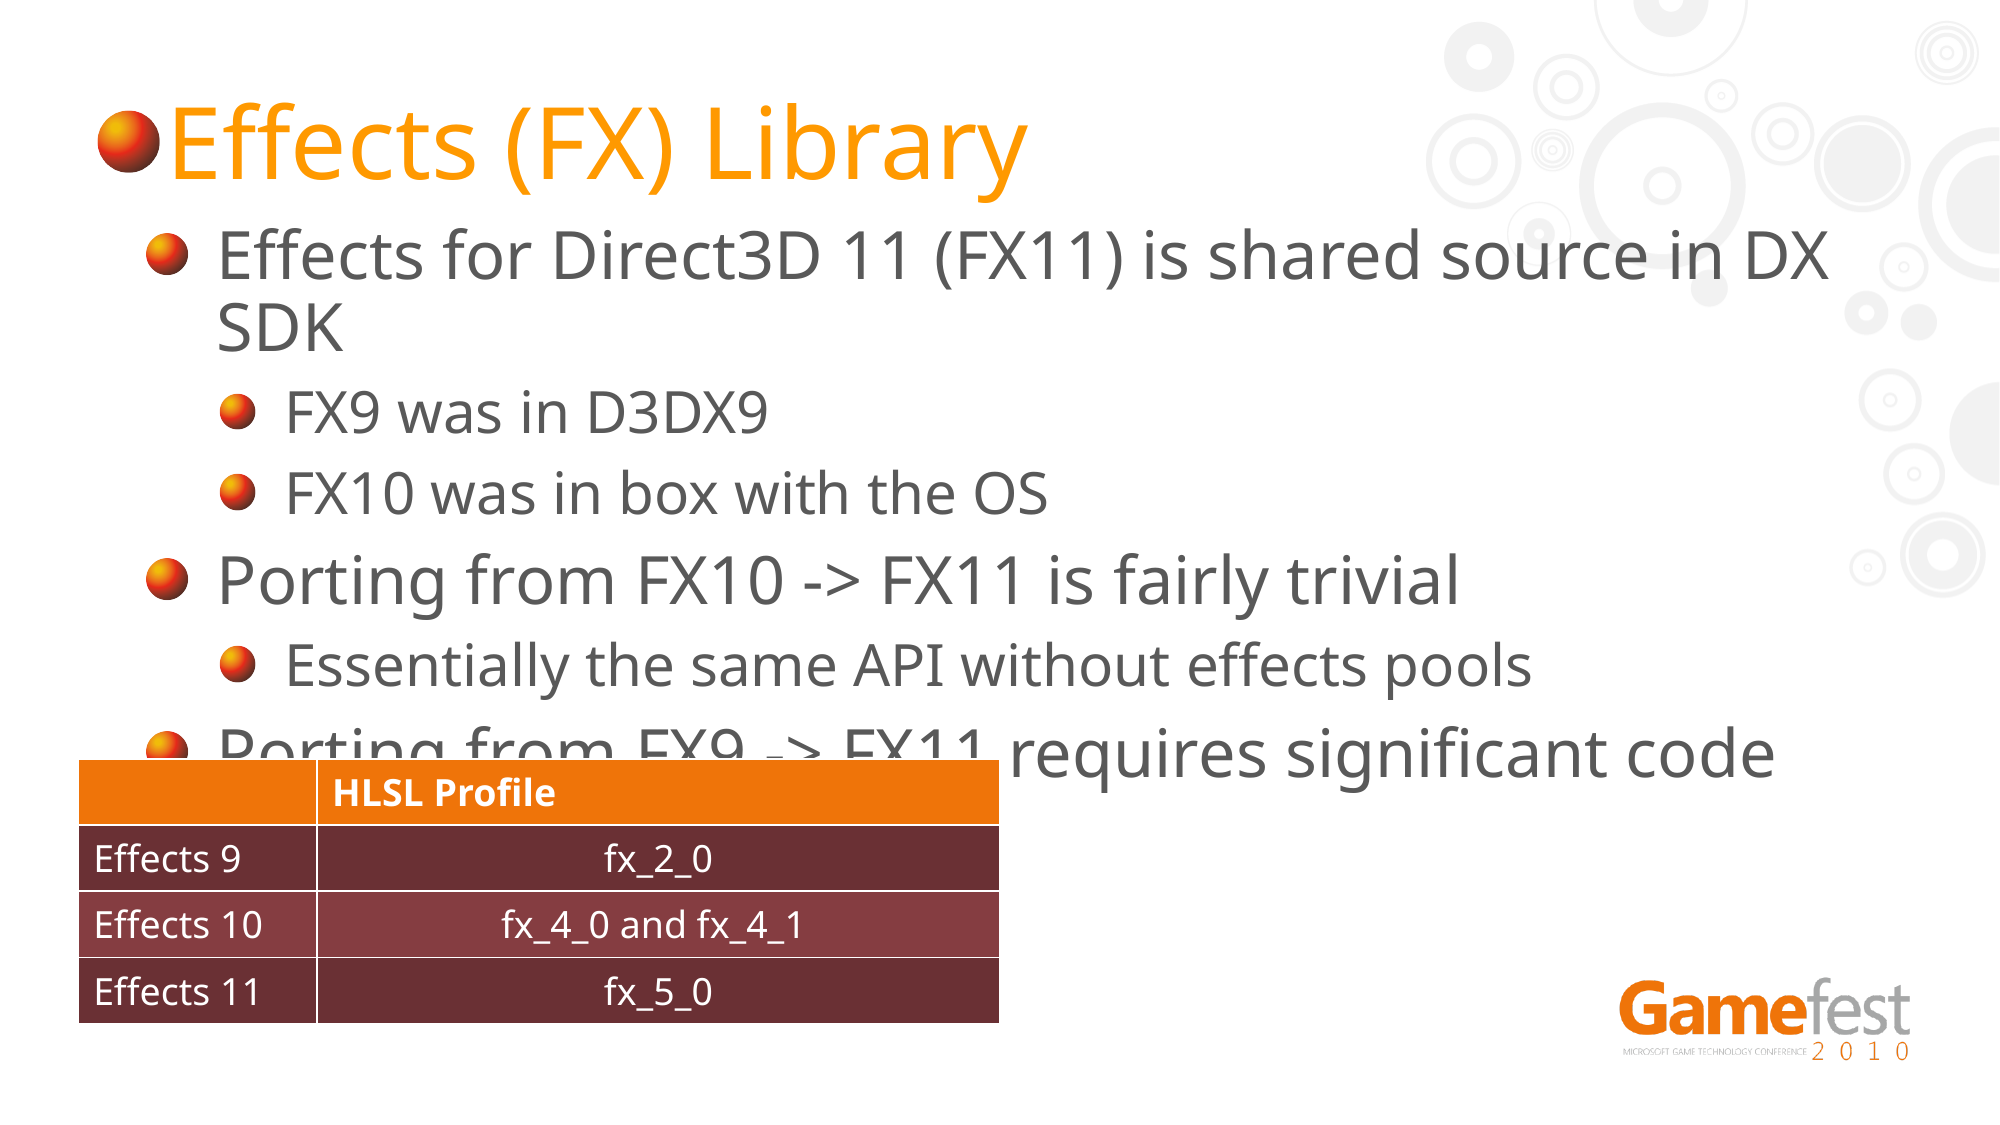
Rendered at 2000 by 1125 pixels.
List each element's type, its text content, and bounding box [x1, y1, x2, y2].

table_cell Effects 9 [79, 826, 316, 890]
picture [0, 0, 2000, 1125]
table_cell Effects 10 [79, 892, 316, 957]
table_header [79, 760, 316, 824]
table_cell fx_5_0 [318, 958, 999, 1023]
table_cell fx_2_0 [318, 826, 999, 890]
table_cell Effects 11 [79, 958, 316, 1023]
title Effects (FX) Library [78, 85, 1912, 210]
table_cell fx_4_0 and fx_4_1 [318, 892, 999, 957]
table_header HLSL Profile [318, 760, 999, 824]
list Effects for Direct3D 11 (FX11) is shared source in DX SDK FX9 was in D3DX9 FX10 was in box with the OS Porting from FX10 -> FX11 is fairly trivial Essentially the same API without effects pools Porting from FX9 -> FX11 requires significant code change [128, 214, 1968, 582]
